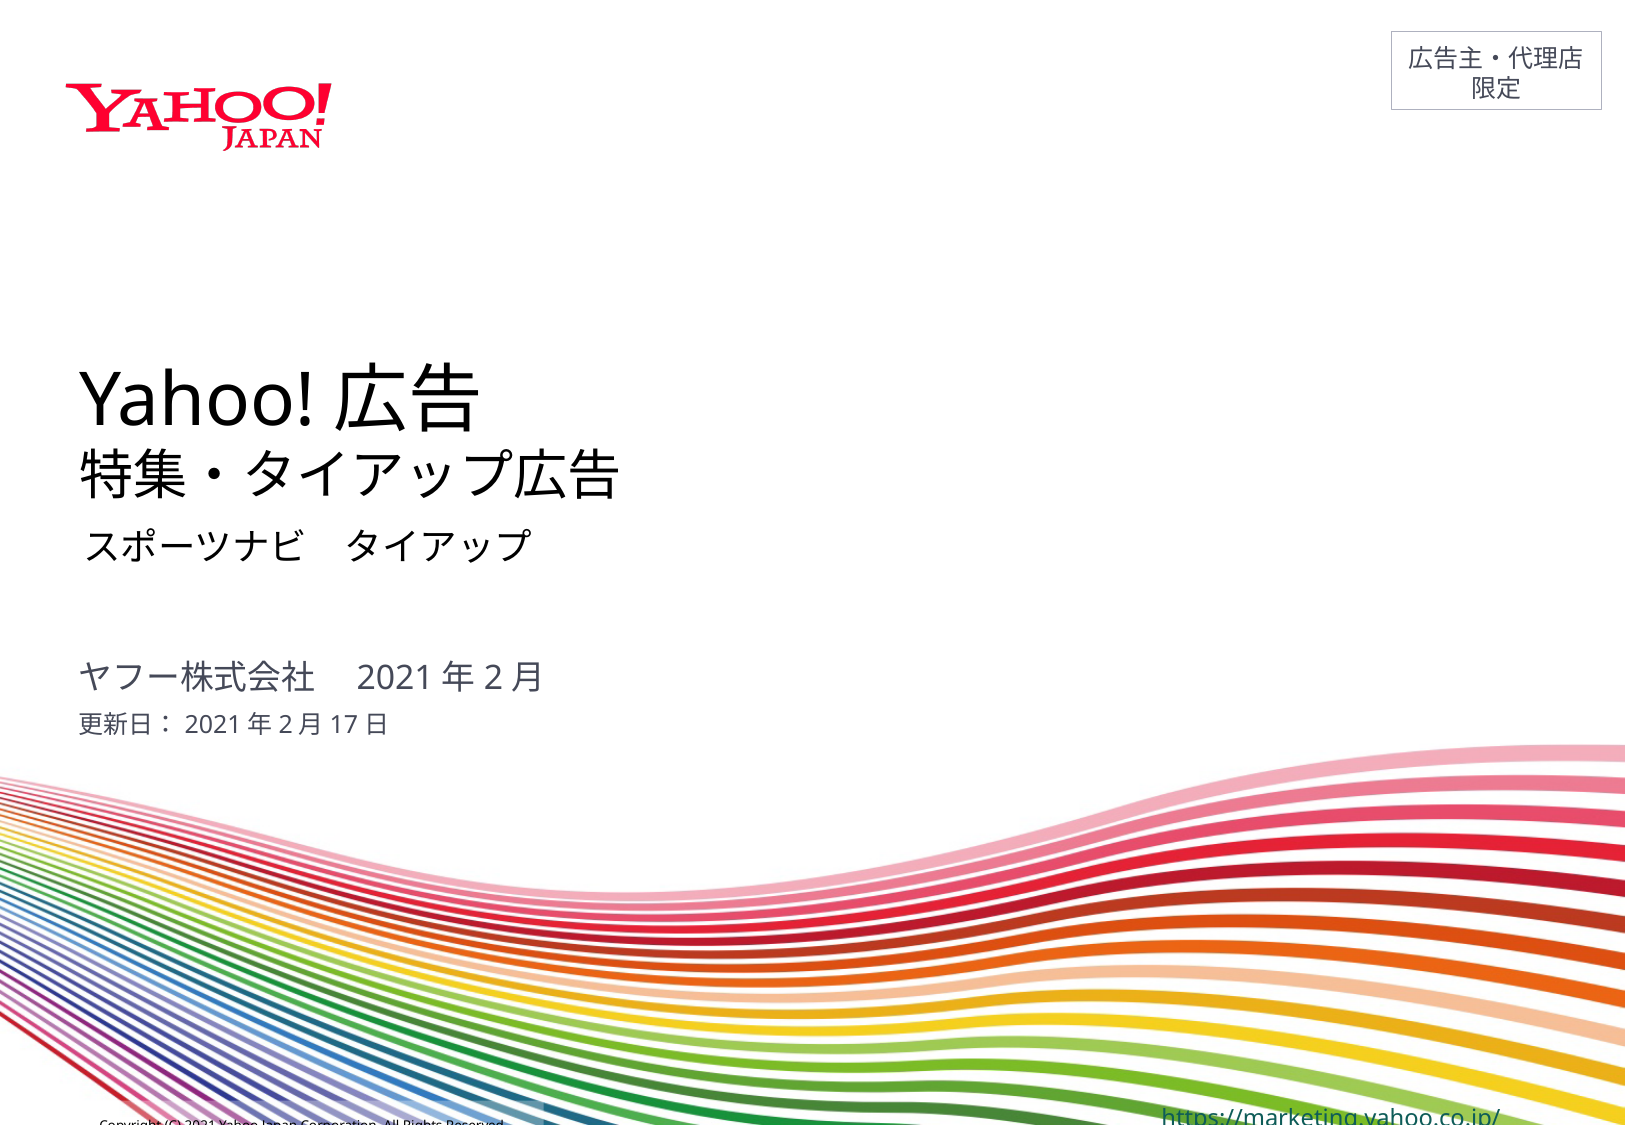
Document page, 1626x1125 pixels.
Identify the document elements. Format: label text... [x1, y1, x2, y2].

picture [39, 66, 358, 165]
text_box Yahoo!広告 特集・タイアップ広告 [64, 343, 1545, 513]
text_box ヤフー株式会社 2021年2月 更新日：2021年2月17日 [63, 646, 650, 740]
text_box スポーツナビ タイアップ [68, 515, 907, 575]
picture [0, 743, 1625, 1125]
